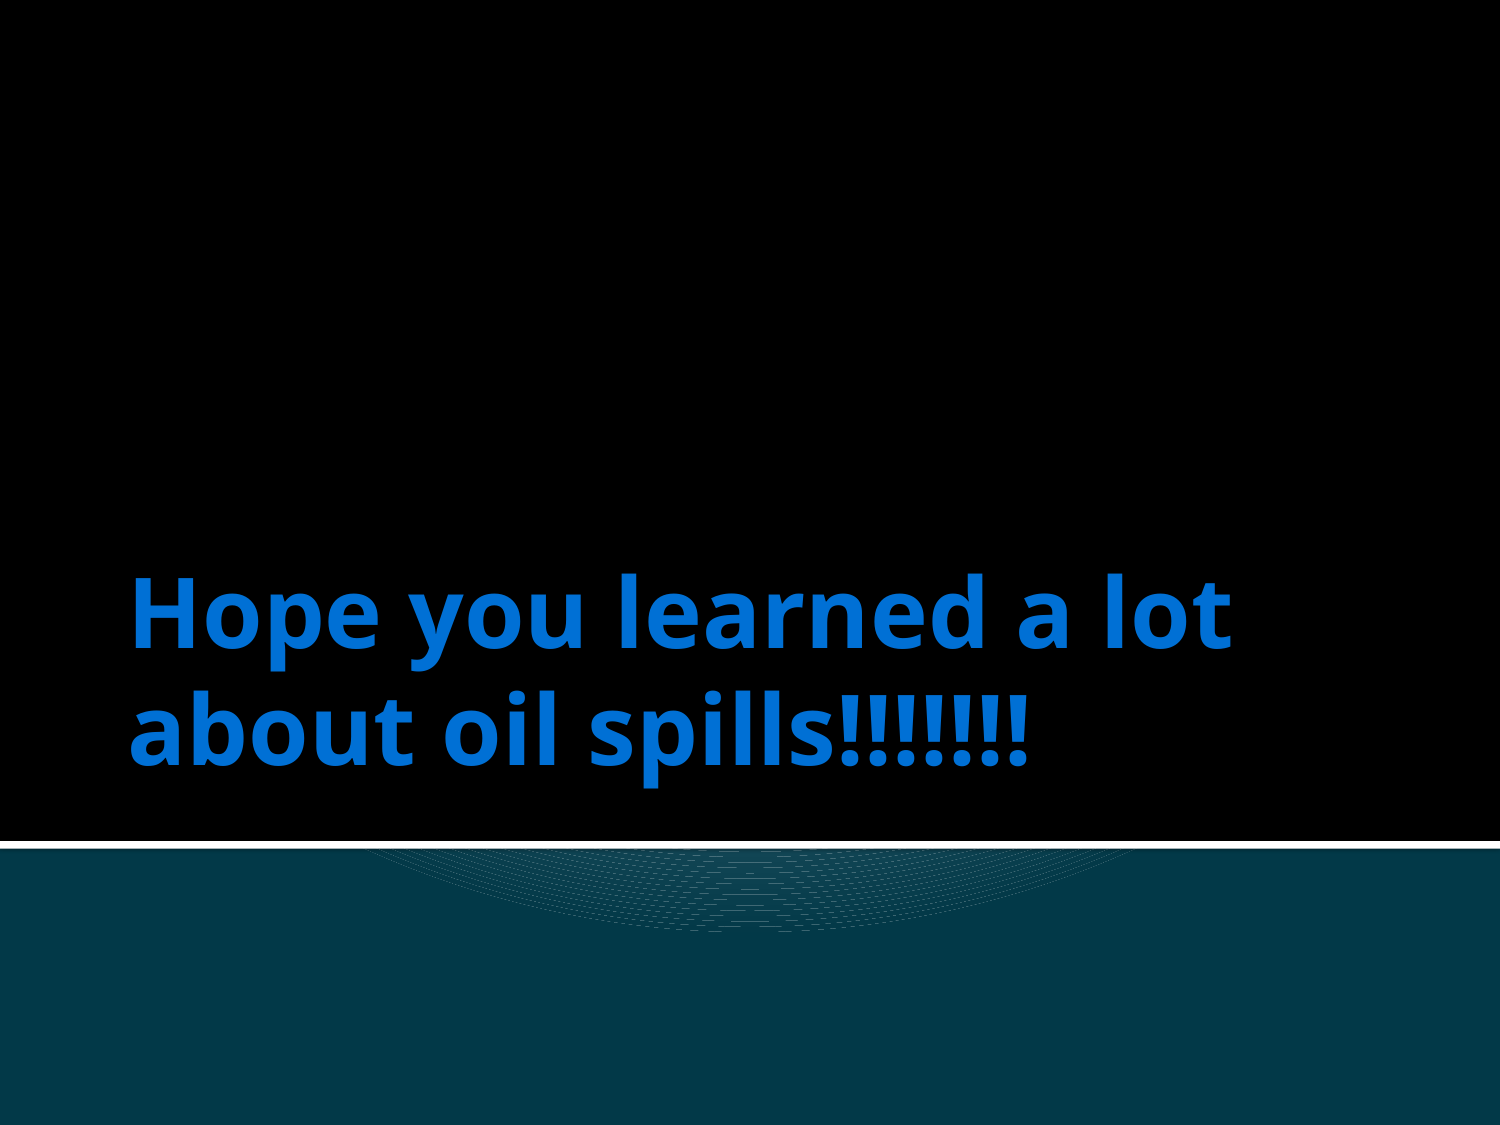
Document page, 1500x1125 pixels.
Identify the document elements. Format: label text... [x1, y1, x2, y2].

title Hope you learned a lot about oil spills!!!!!!! [112, 550, 1438, 825]
